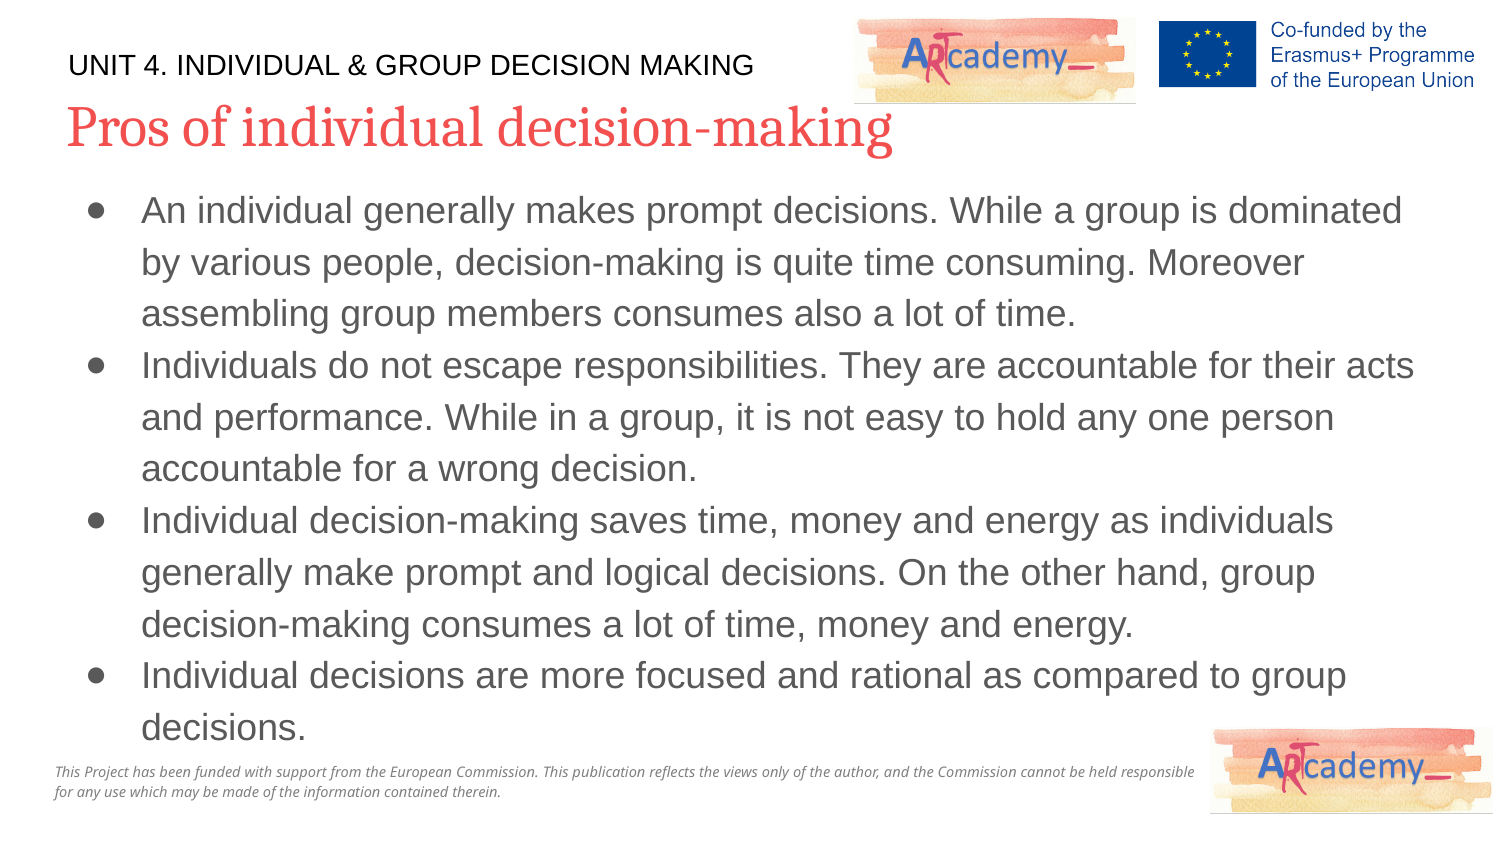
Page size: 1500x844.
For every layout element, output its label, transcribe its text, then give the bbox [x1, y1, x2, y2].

list An individual generally makes prompt decisions. While a group is dominated by various people, decision-making is quite time consuming. Moreover assembling group members consumes also a lot of time. Individuals do not escape responsibilities. They are accountable for their acts and performance. While in a group, it is not easy to hold any one person accountable for a wrong decision. Individual decision-making saves time, money and energy as individuals generally make prompt and logical decisions. On the other hand, group decision-making consumes a lot of time, money and energy. Individual decisions are more focused and rational as compared to group decisions. [51, 164, 1449, 754]
text_box UNIT 4. INDIVIDUAL & GROUP DECISION MAKING [53, 39, 812, 89]
picture [1158, 21, 1474, 91]
picture [854, 0, 1137, 134]
text_box This Project has been funded with support from the European Commission. This publication reflects the views only of the author, and the Commission cannot be held responsible for any use which may be made of the information contained therein. [39, 754, 1205, 799]
picture [1210, 709, 1493, 844]
title Pros of individual decision-making [51, 72, 1449, 164]
